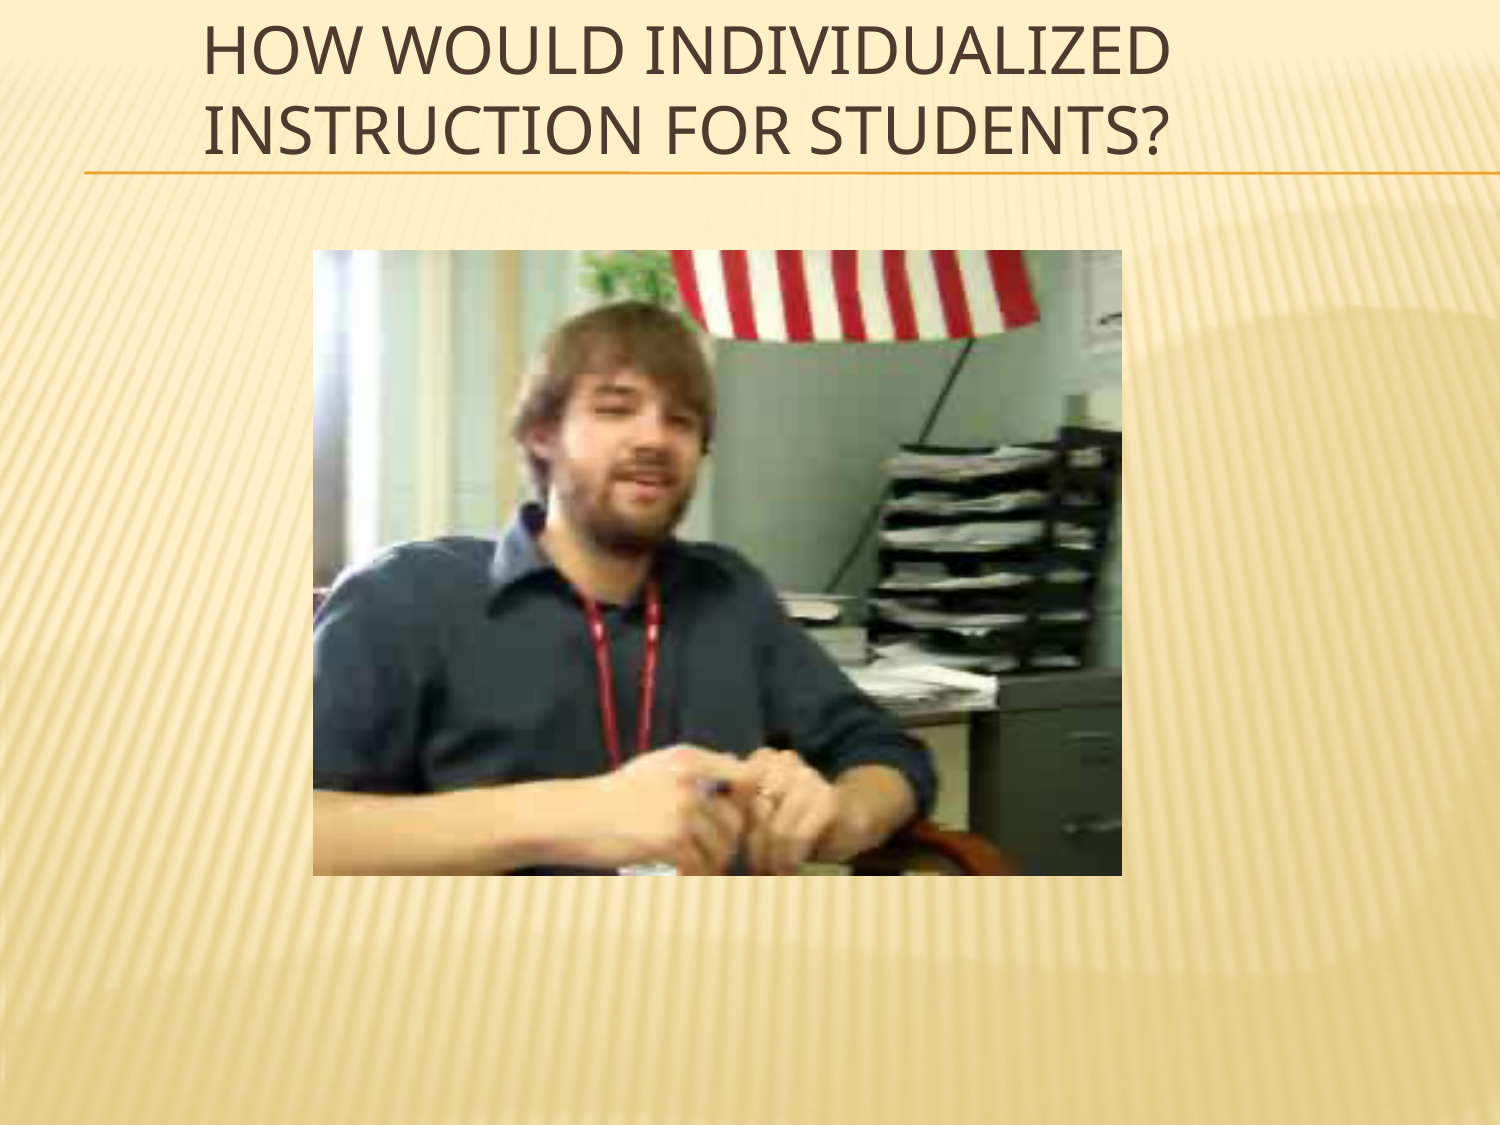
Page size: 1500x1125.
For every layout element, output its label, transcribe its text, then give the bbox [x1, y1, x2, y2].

title How would individualized instruction for students? [75, 0, 1300, 175]
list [312, 249, 1123, 877]
